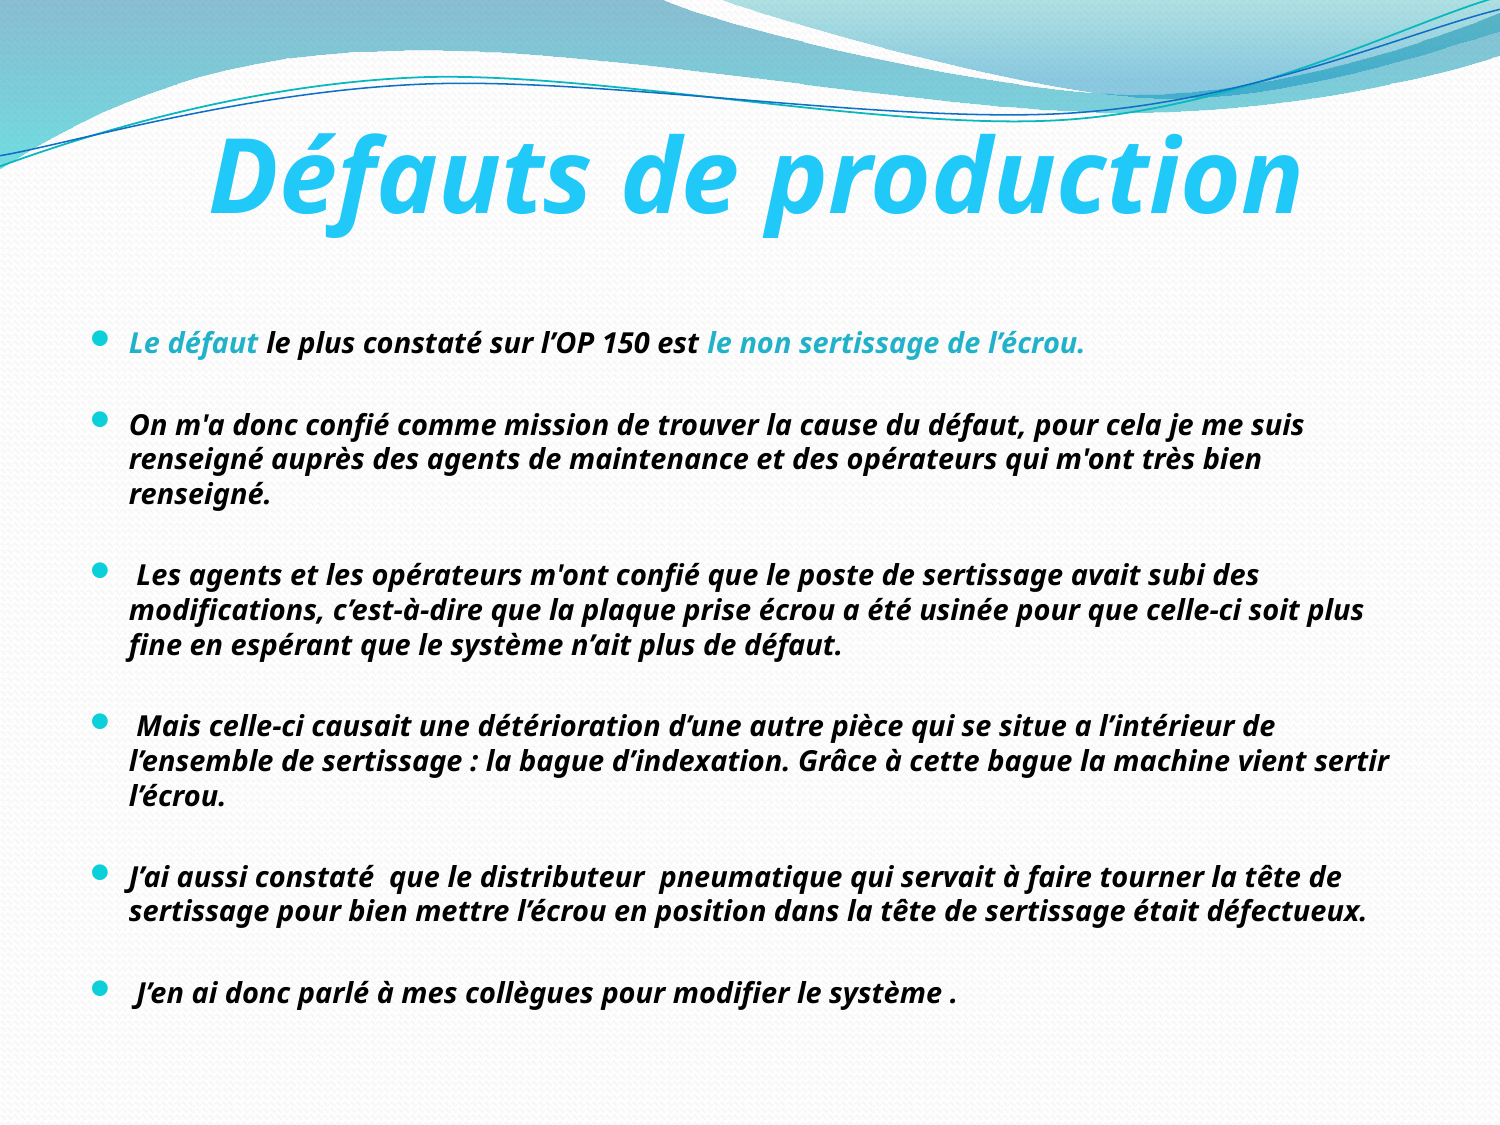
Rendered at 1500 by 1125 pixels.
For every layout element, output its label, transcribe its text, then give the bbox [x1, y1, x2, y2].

title Défauts de production [82, 46, 1432, 235]
list Le défaut le plus constaté sur l’OP 150 est le non sertissage de l’écrou. On m'a donc confié comme mission de trouver la cause du défaut, pour cela je me suis renseigné auprès des agents de maintenance et des opérateurs qui m'ont très bien renseigné. Les agents et les opérateurs m'ont confié que le poste de sertissage avait subi des modifications, c’est-à-dire que la plaque prise écrou a été usinée pour que celle-ci soit plus fine en espérant que le système n’ait plus de défaut. Mais celle-ci causait une détérioration d’une autre pièce qui se situe a l’intérieur de l’ensemble de sertissage : la bague d’indexation. Grâce à cette bague la machine vient sertir l’écrou. J’ai aussi constaté que le distributeur pneumatique qui servait à faire tourner la tête de sertissage pour bien mettre l’écrou en position dans la tête de sertissage était défectueux. J’en ai donc parlé à mes collègues pour modifier le système . [75, 317, 1425, 1038]
